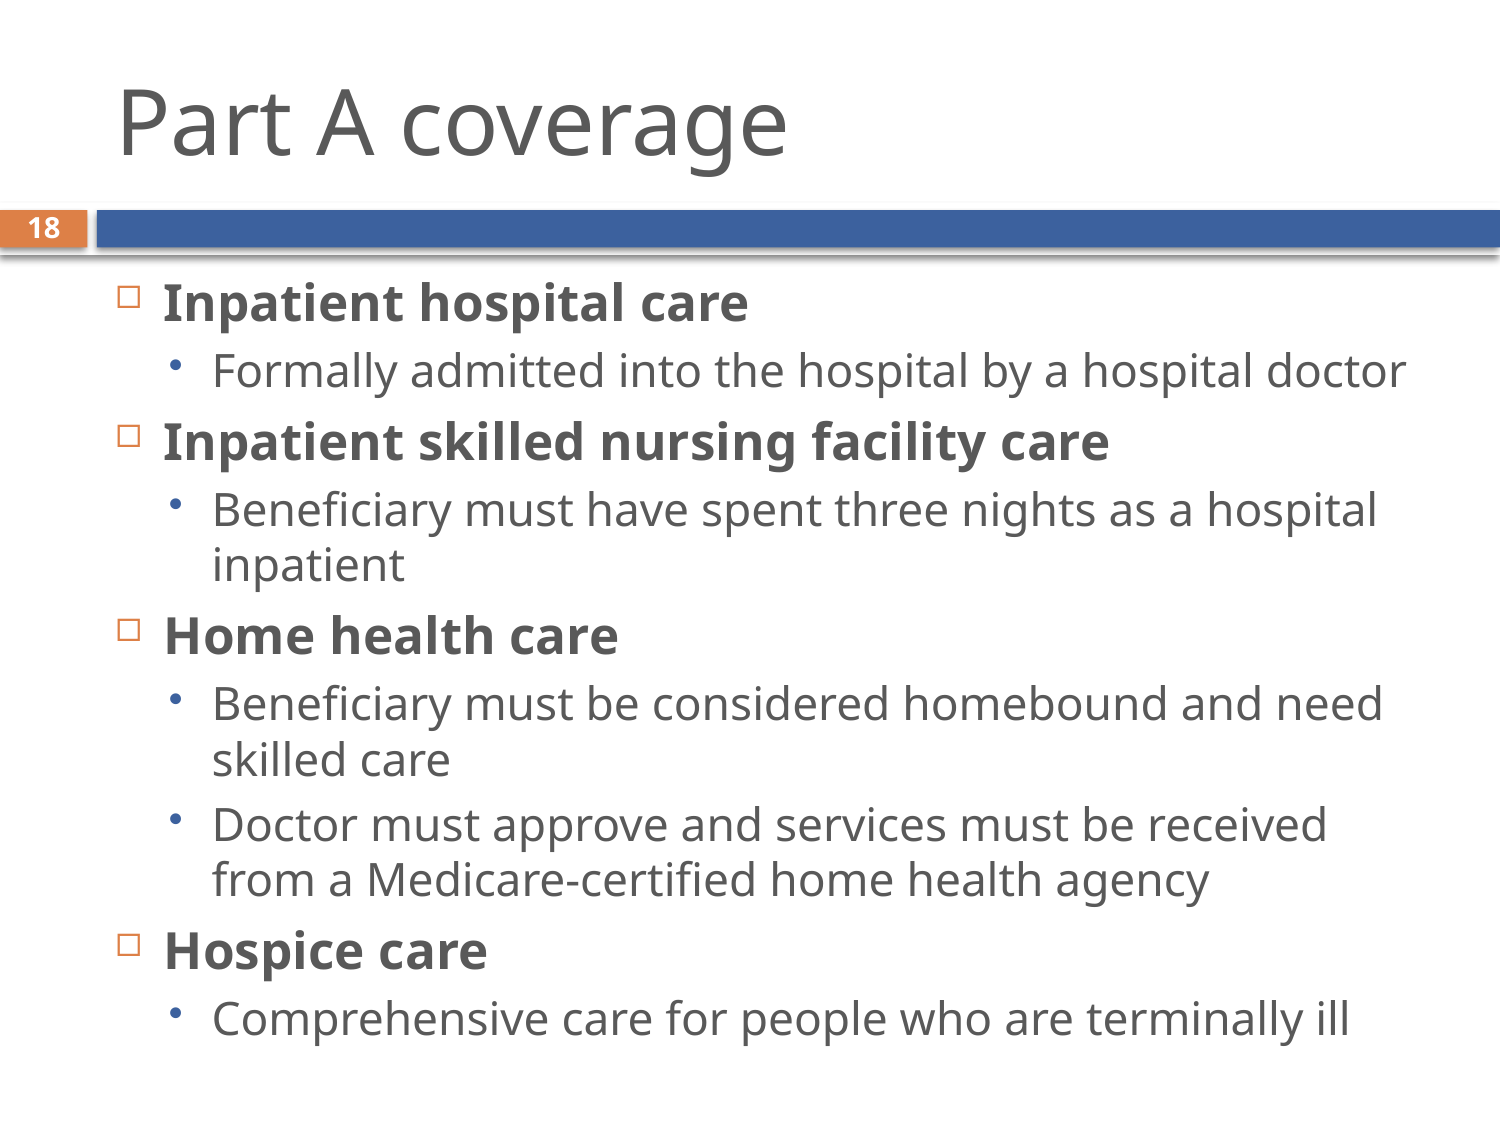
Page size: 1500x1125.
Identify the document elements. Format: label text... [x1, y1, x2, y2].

list Inpatient hospital care Formally admitted into the hospital by a hospital doctor Inpatient skilled nursing facility care Beneficiary must have spent three nights as a hospital inpatient Home health care Beneficiary must be considered homebound and need skilled care Doctor must approve and services must be received from a Medicare-certified home health agency Hospice care Comprehensive care for people who are terminally ill [100, 262, 1438, 1063]
slide_number 18 [0, 208, 88, 249]
title Part A coverage [100, 37, 1438, 200]
